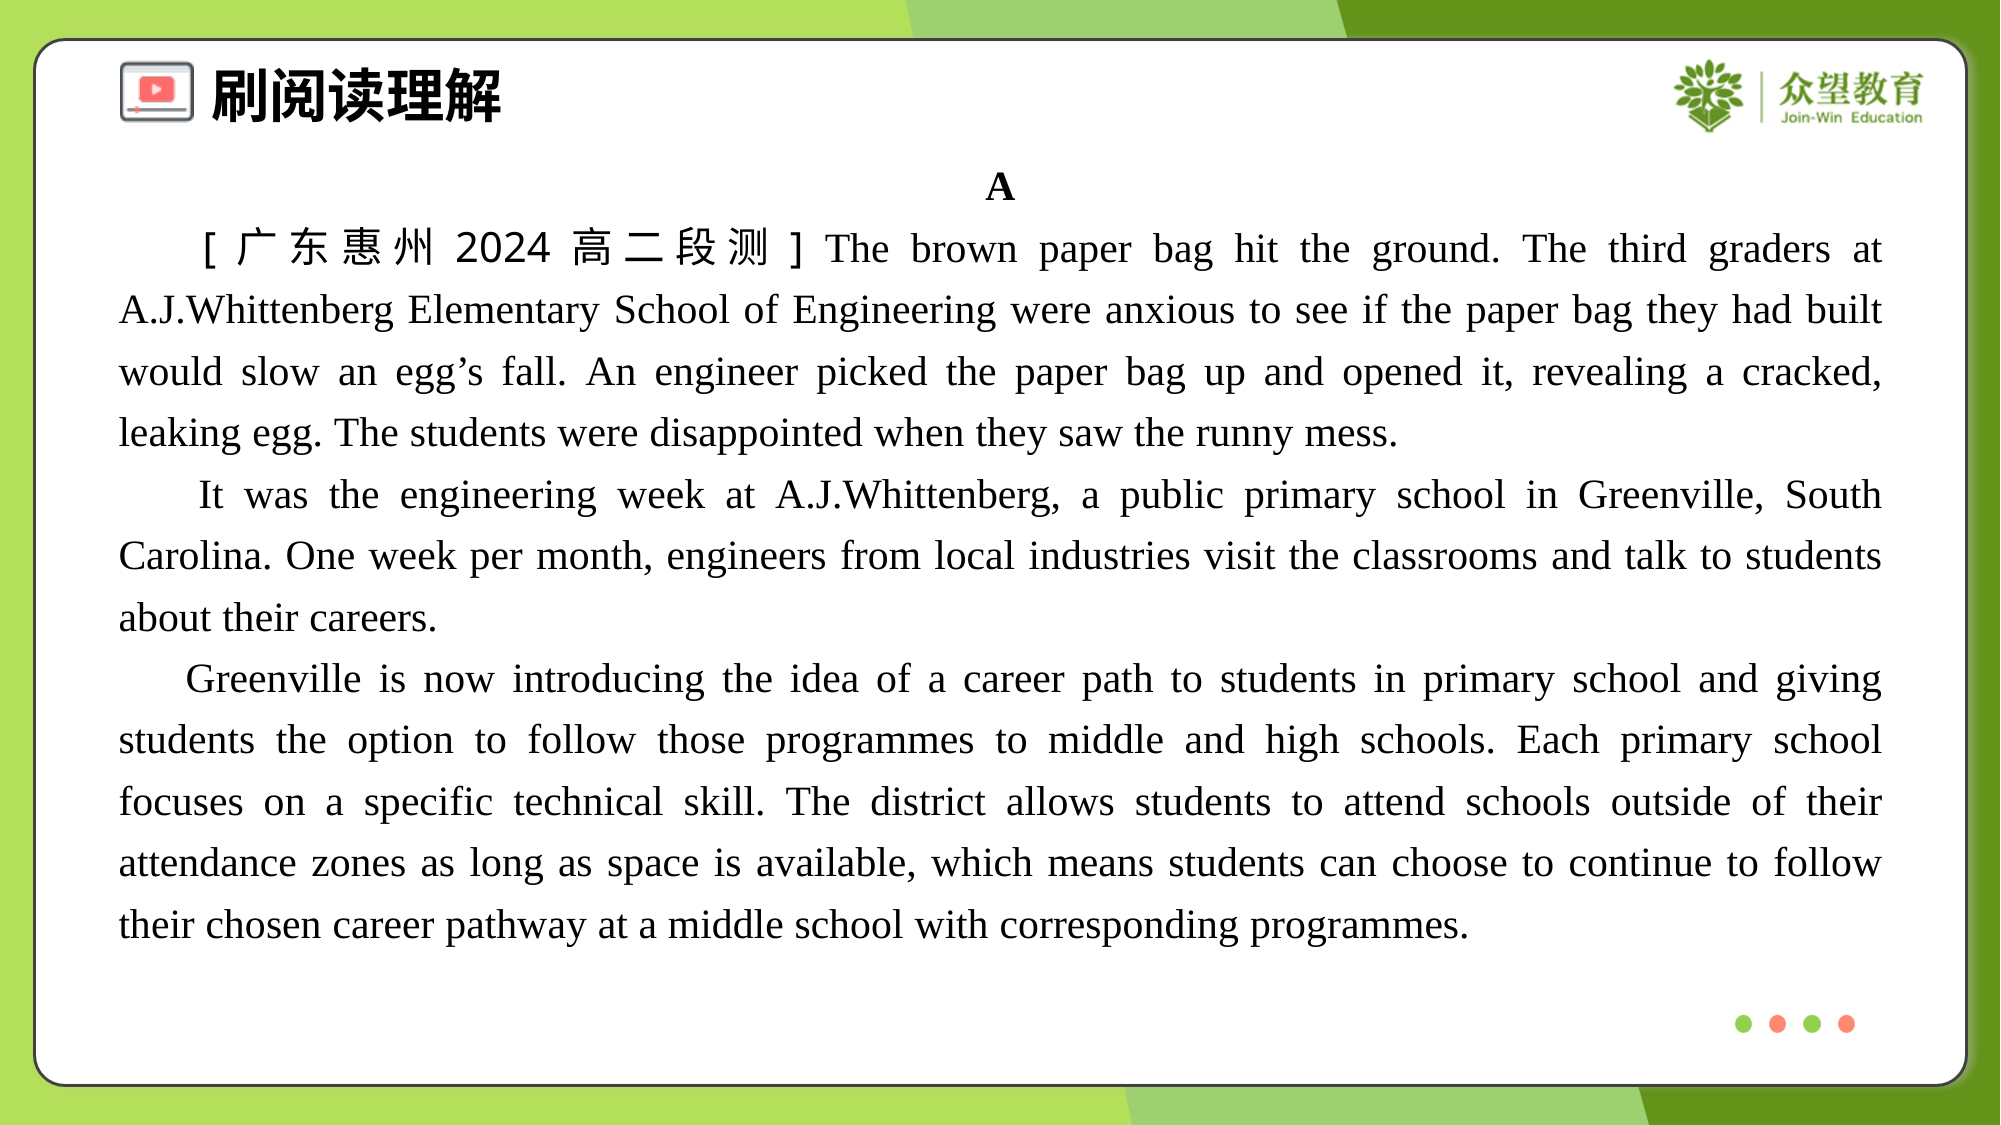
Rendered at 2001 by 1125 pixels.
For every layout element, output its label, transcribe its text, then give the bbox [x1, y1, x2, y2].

picture [0, 0, 2000, 1125]
text_box A [广东惠州2024高二段测] The brown paper bag hit the ground. The third graders at A.J.Whittenberg Elementary School of Engineering were anxious to see if the paper bag they had built would slow an egg’s fall. An engineer picked the paper bag up and opened it, revealing a cracked, leaking egg. The students were disappointed when they saw the runny mess. It was the engineering week at A.J.Whittenberg, a public primary school in Greenville, South Carolina. One week per month, engineers from local industries visit the classrooms and talk to students about their careers. Greenville is now introducing the idea of a career path to students in primary school and giving students the option to follow those programmes to middle and high schools. Each primary school focuses on a specific technical skill. The district allows students to attend schools outside of their attendance zones as long as space is available, which means students can choose to continue to follow their chosen career pathway at a middle school with corresponding programmes. [118, 147, 1883, 1009]
